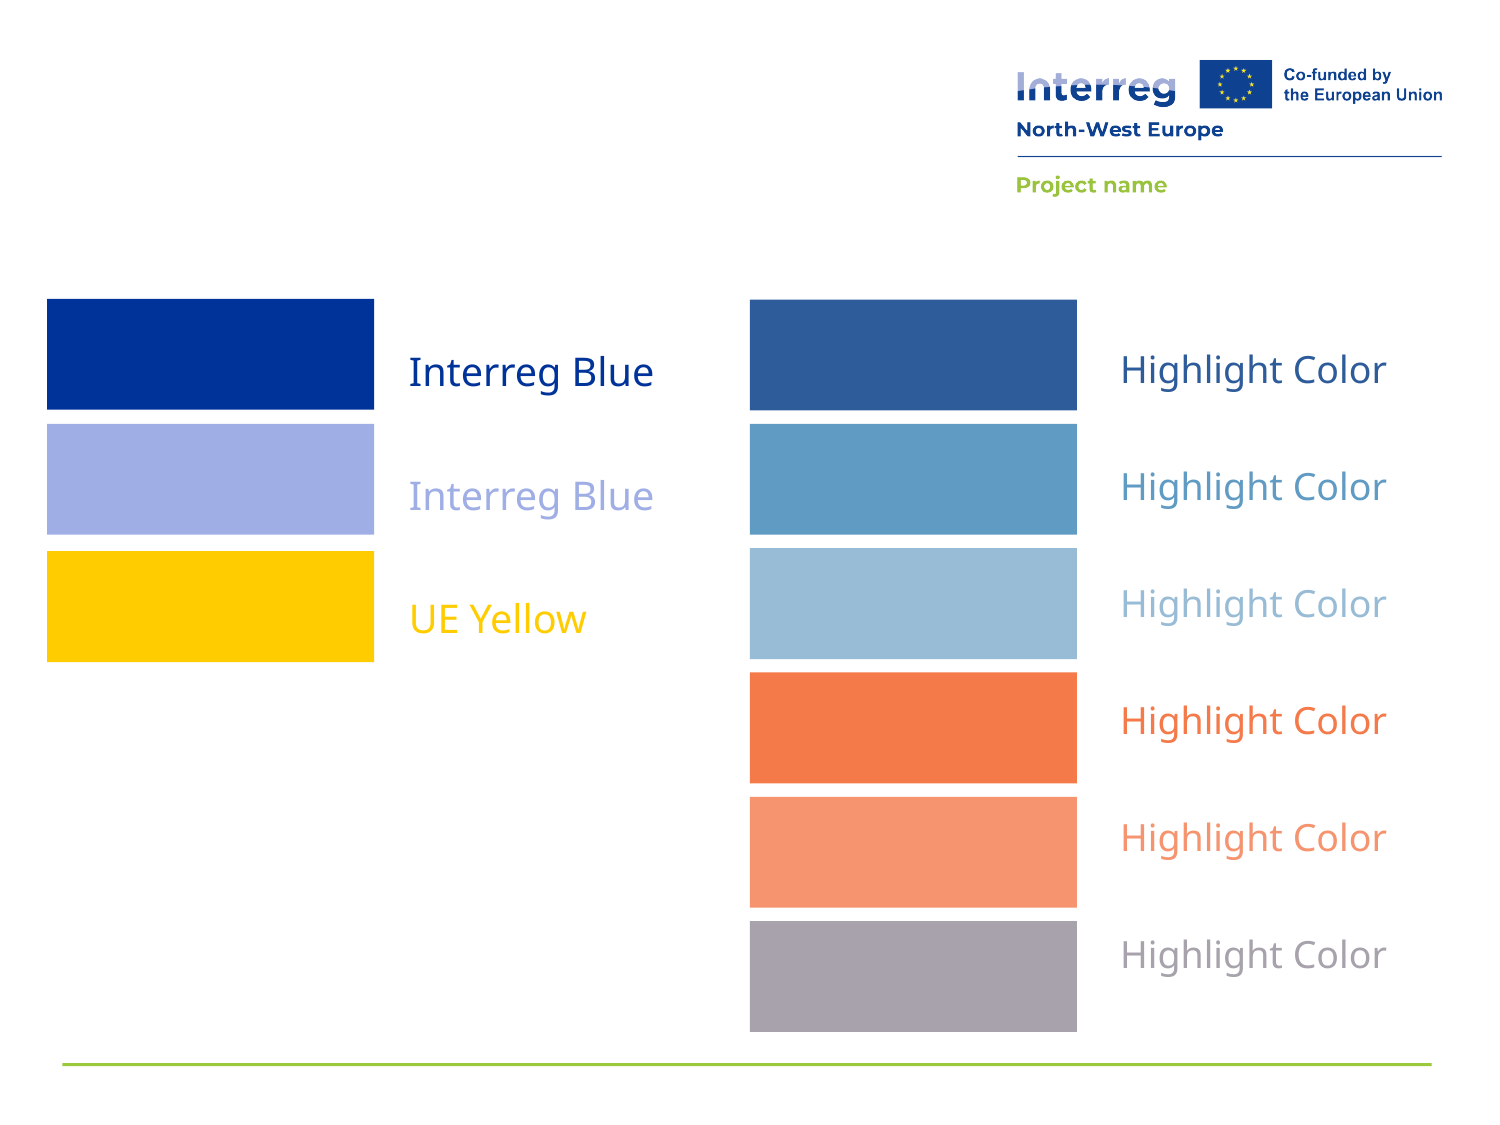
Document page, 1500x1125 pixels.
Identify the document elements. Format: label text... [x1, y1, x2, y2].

text_box [749, 672, 1077, 784]
text_box [749, 548, 1077, 660]
picture [958, 0, 1500, 252]
text_box [47, 551, 375, 663]
text_box [47, 298, 375, 410]
text_box [749, 921, 1077, 1032]
text_box Highlight Color Highlight Color Highlight Color Highlight Color Highlight Color Highlight Color [1105, 324, 1453, 983]
text_box [749, 796, 1077, 908]
text_box [749, 299, 1077, 411]
text_box [47, 423, 375, 535]
text_box Interreg Blue Interreg Blue UE Yellow [393, 325, 876, 649]
text_box [876, 423, 1077, 535]
